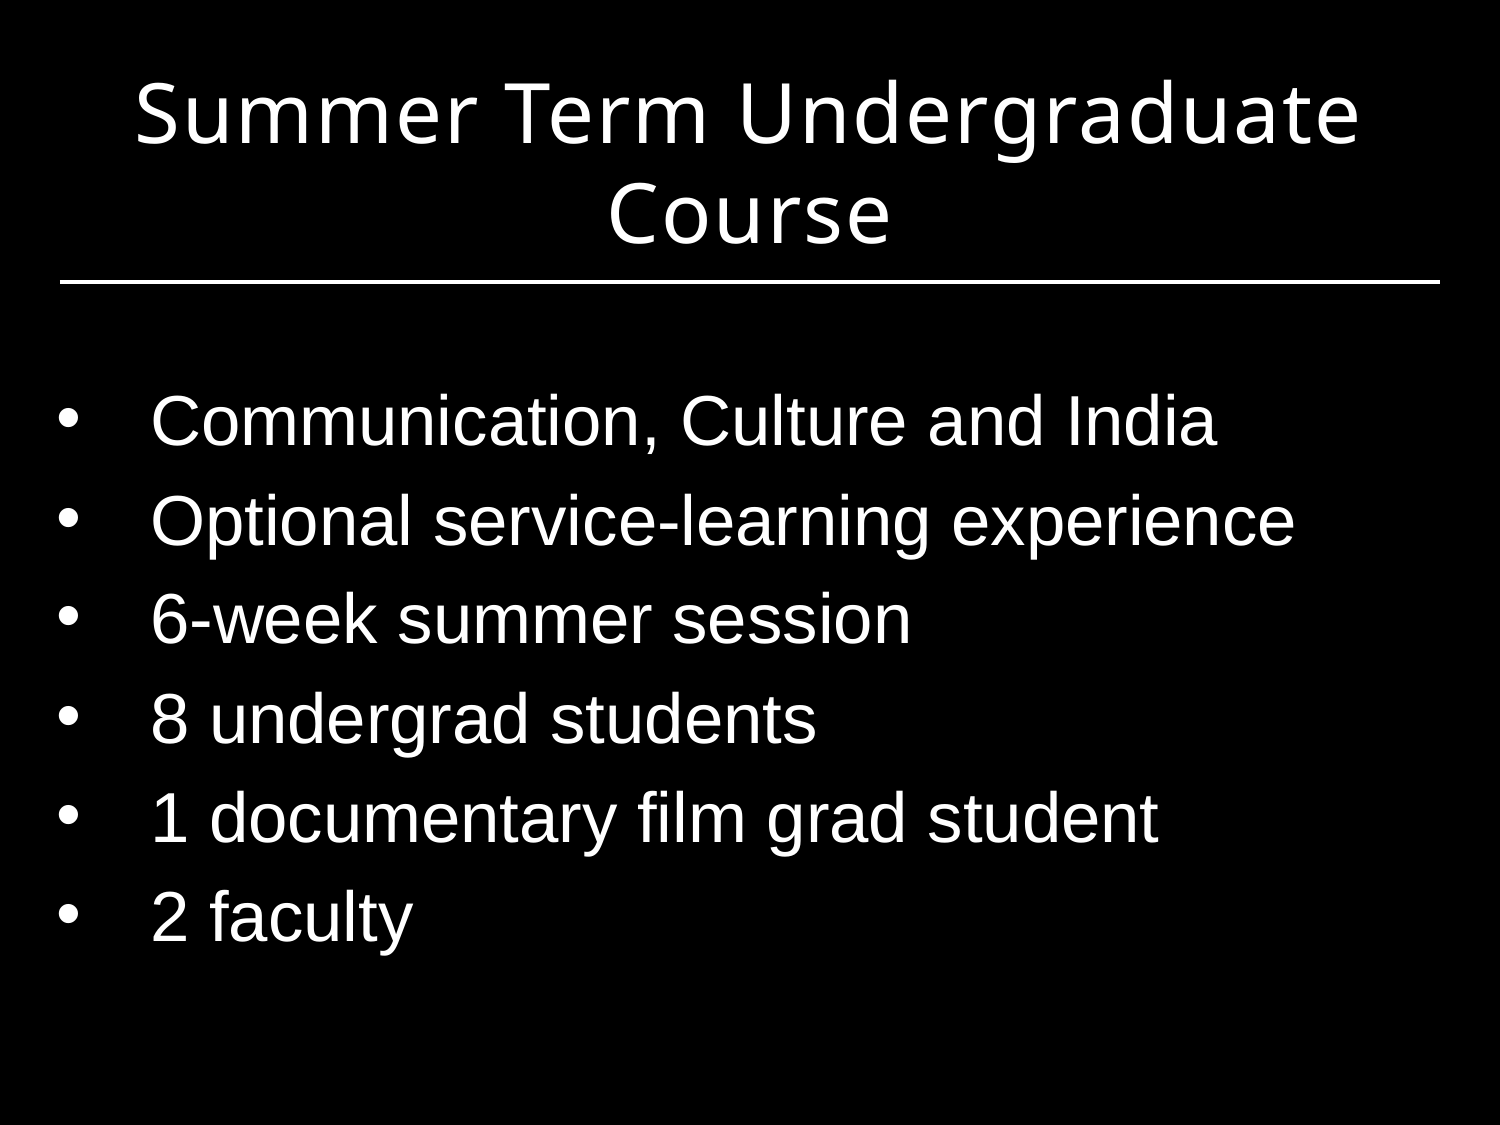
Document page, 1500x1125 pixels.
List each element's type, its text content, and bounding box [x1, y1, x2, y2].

title Summer Term Undergraduate Course [41, 45, 1459, 276]
subtitle Communication, Culture and India Optional service-learning experience 6-week summer session 8 undergrad students 1 documentary film grad student 2 faculty [41, 360, 1459, 1125]
